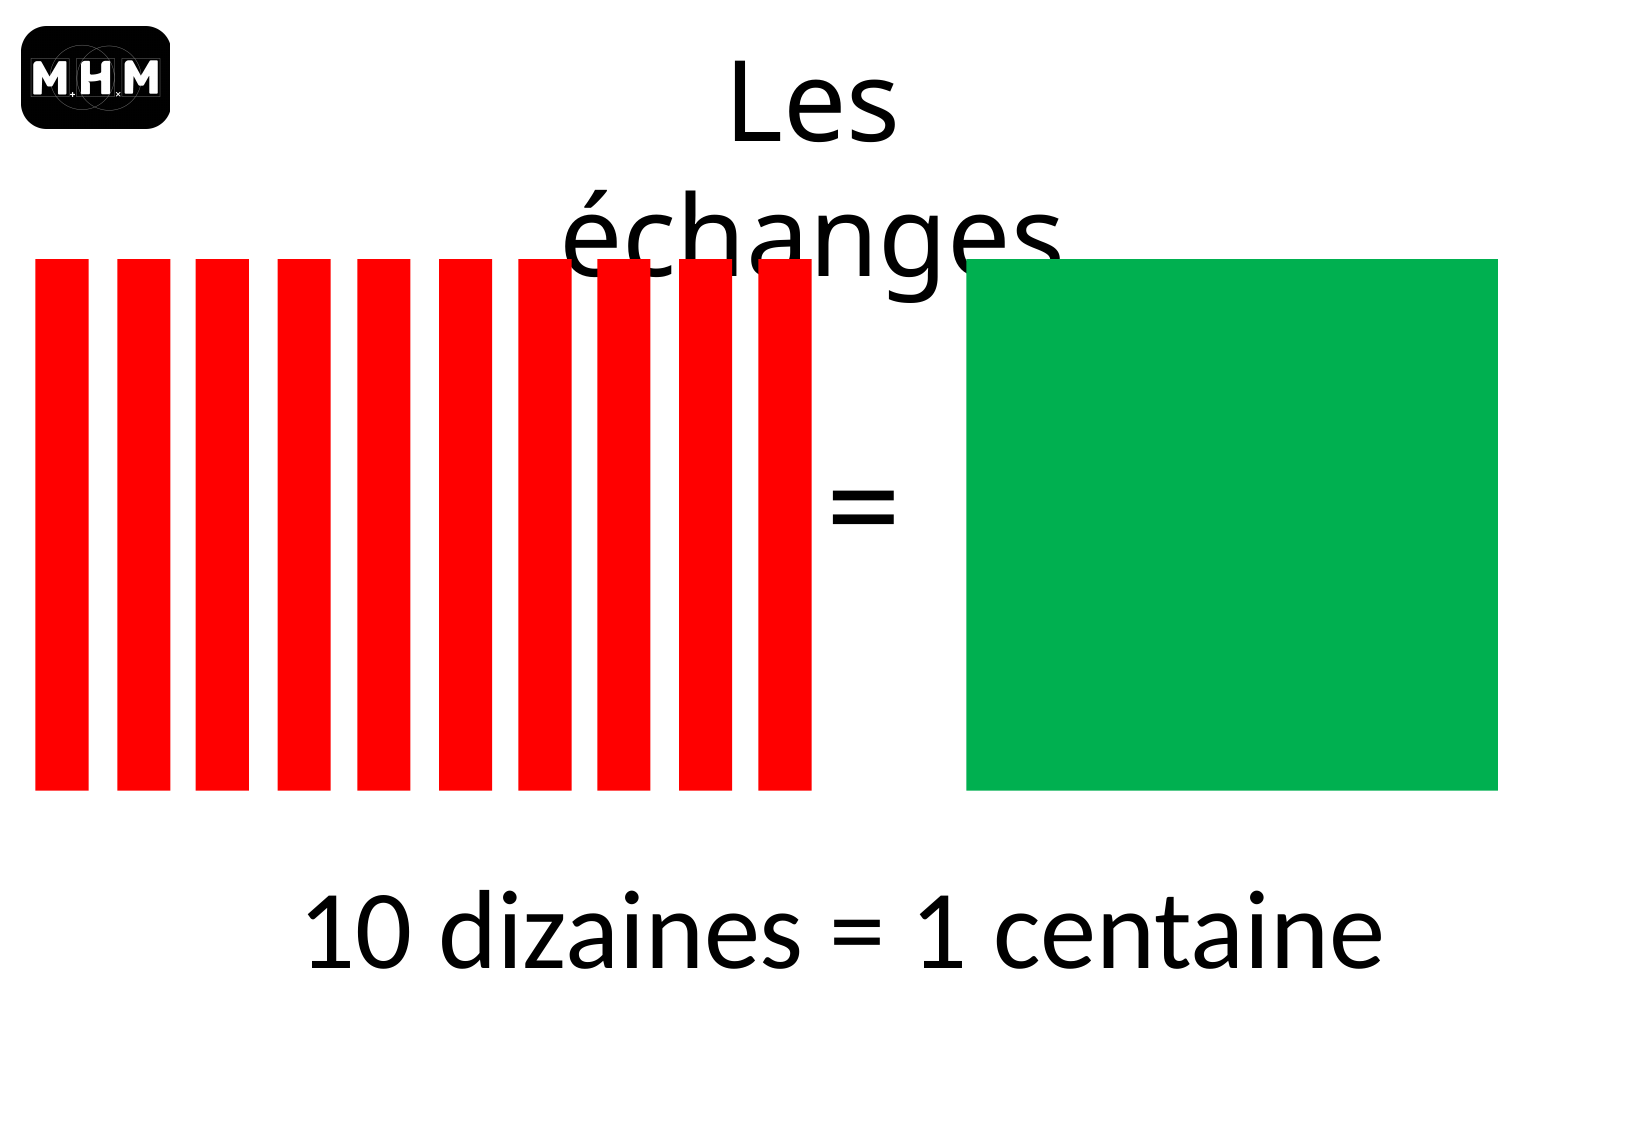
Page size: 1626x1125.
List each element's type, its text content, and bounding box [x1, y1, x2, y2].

text_box [965, 258, 1499, 792]
text_box [195, 258, 250, 792]
text_box 10 dizaines = 1 centaine [284, 848, 1625, 999]
text_box = [813, 398, 965, 594]
text_box [757, 258, 813, 792]
text_box [277, 258, 332, 792]
text_box [116, 258, 171, 792]
text_box [356, 258, 411, 792]
text_box Les échanges [455, 21, 1170, 307]
text_box [596, 258, 651, 792]
text_box [517, 258, 573, 792]
text_box [678, 258, 733, 792]
text_box [438, 258, 493, 792]
text_box [34, 258, 90, 792]
picture [21, 26, 170, 129]
